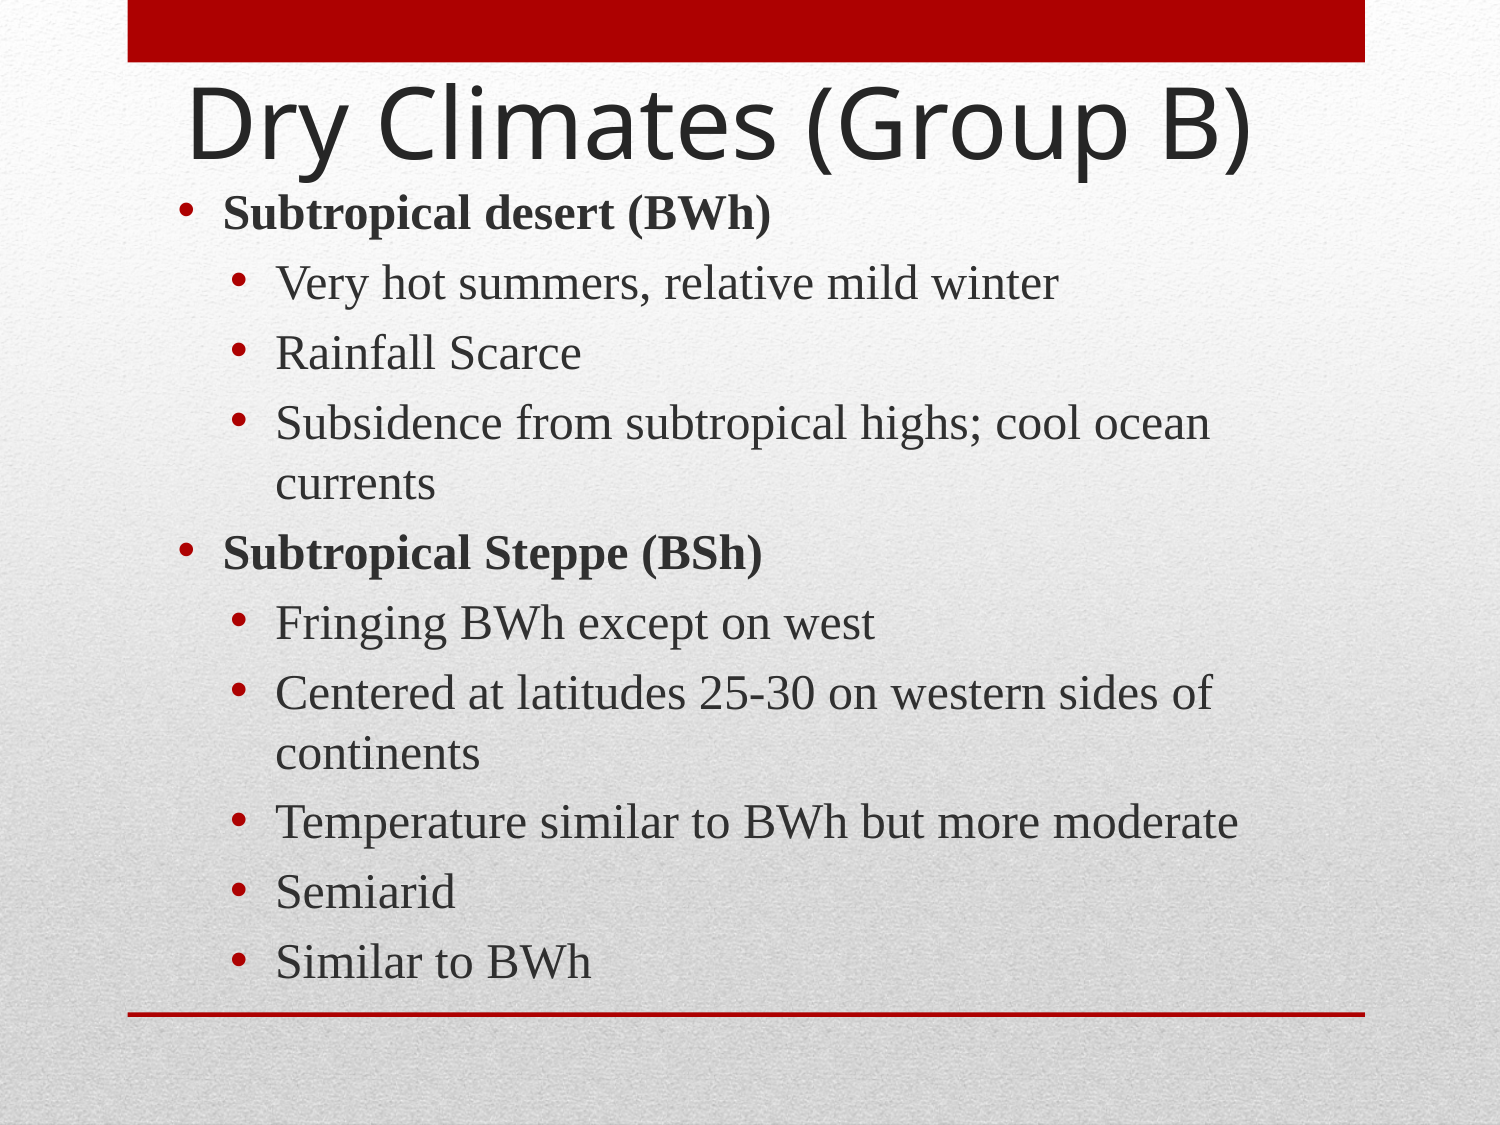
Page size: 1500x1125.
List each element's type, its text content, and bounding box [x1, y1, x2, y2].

list Subtropical desert (BWh) Very hot summers, relative mild winter Rainfall Scarce Subsidence from subtropical highs; cool ocean currents Subtropical Steppe (BSh) Fringing BWh except on west Centered at latitudes 25-30 on western sides of continents Temperature similar to BWh but more moderate Semiarid Similar to BWh [162, 212, 1288, 956]
title Dry Climates (Group B) [150, 0, 1288, 188]
